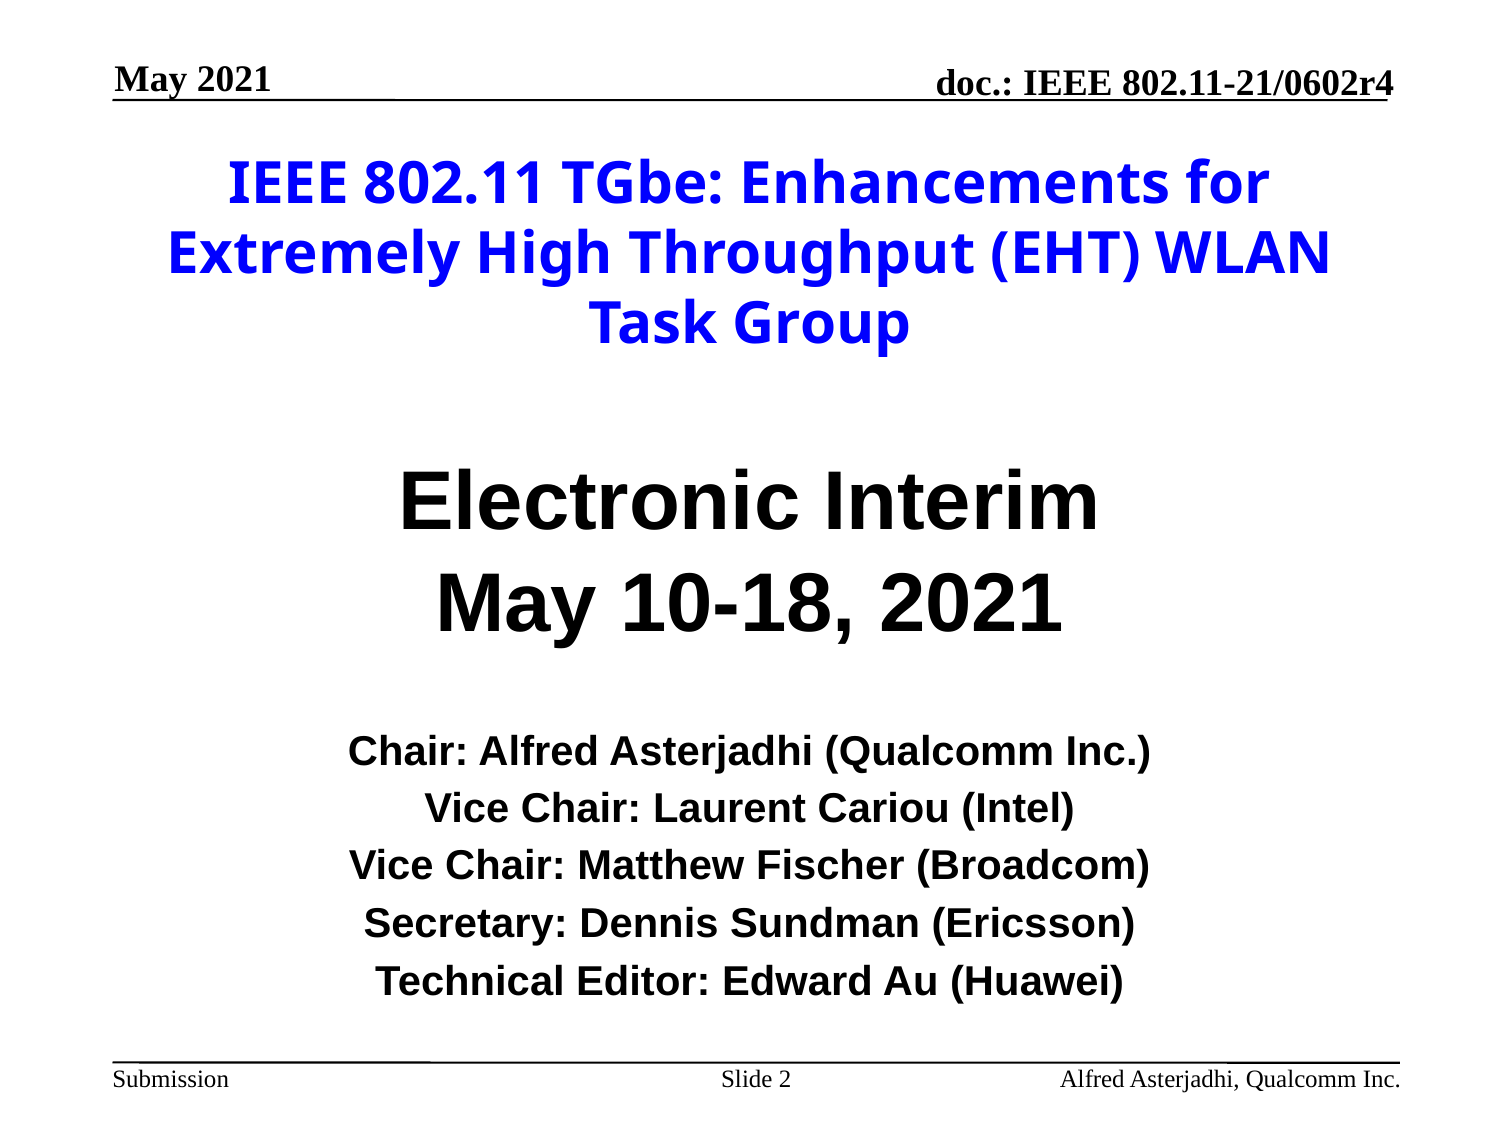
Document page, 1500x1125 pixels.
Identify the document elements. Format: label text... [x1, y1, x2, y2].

slide_number Slide 2 [712, 1061, 800, 1123]
title IEEE 802.11 TGbe: Enhancements for Extremely High Throughput (EHT) WLAN Task Group [112, 112, 1388, 388]
footer Alfred Asterjadhi, Qualcomm Inc. [878, 1061, 1402, 1093]
list Electronic Interim May 10-18, 2021 Chair: Alfred Asterjadhi (Qualcomm Inc.) Vice Chair: Laurent Cariou (Intel) Vice Chair: Matthew Fischer (Broadcom) Secretary: Dennis Sundman (Ericsson) Technical Editor: Edward Au (Huawei) [112, 449, 1388, 1063]
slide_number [114, 54, 493, 100]
